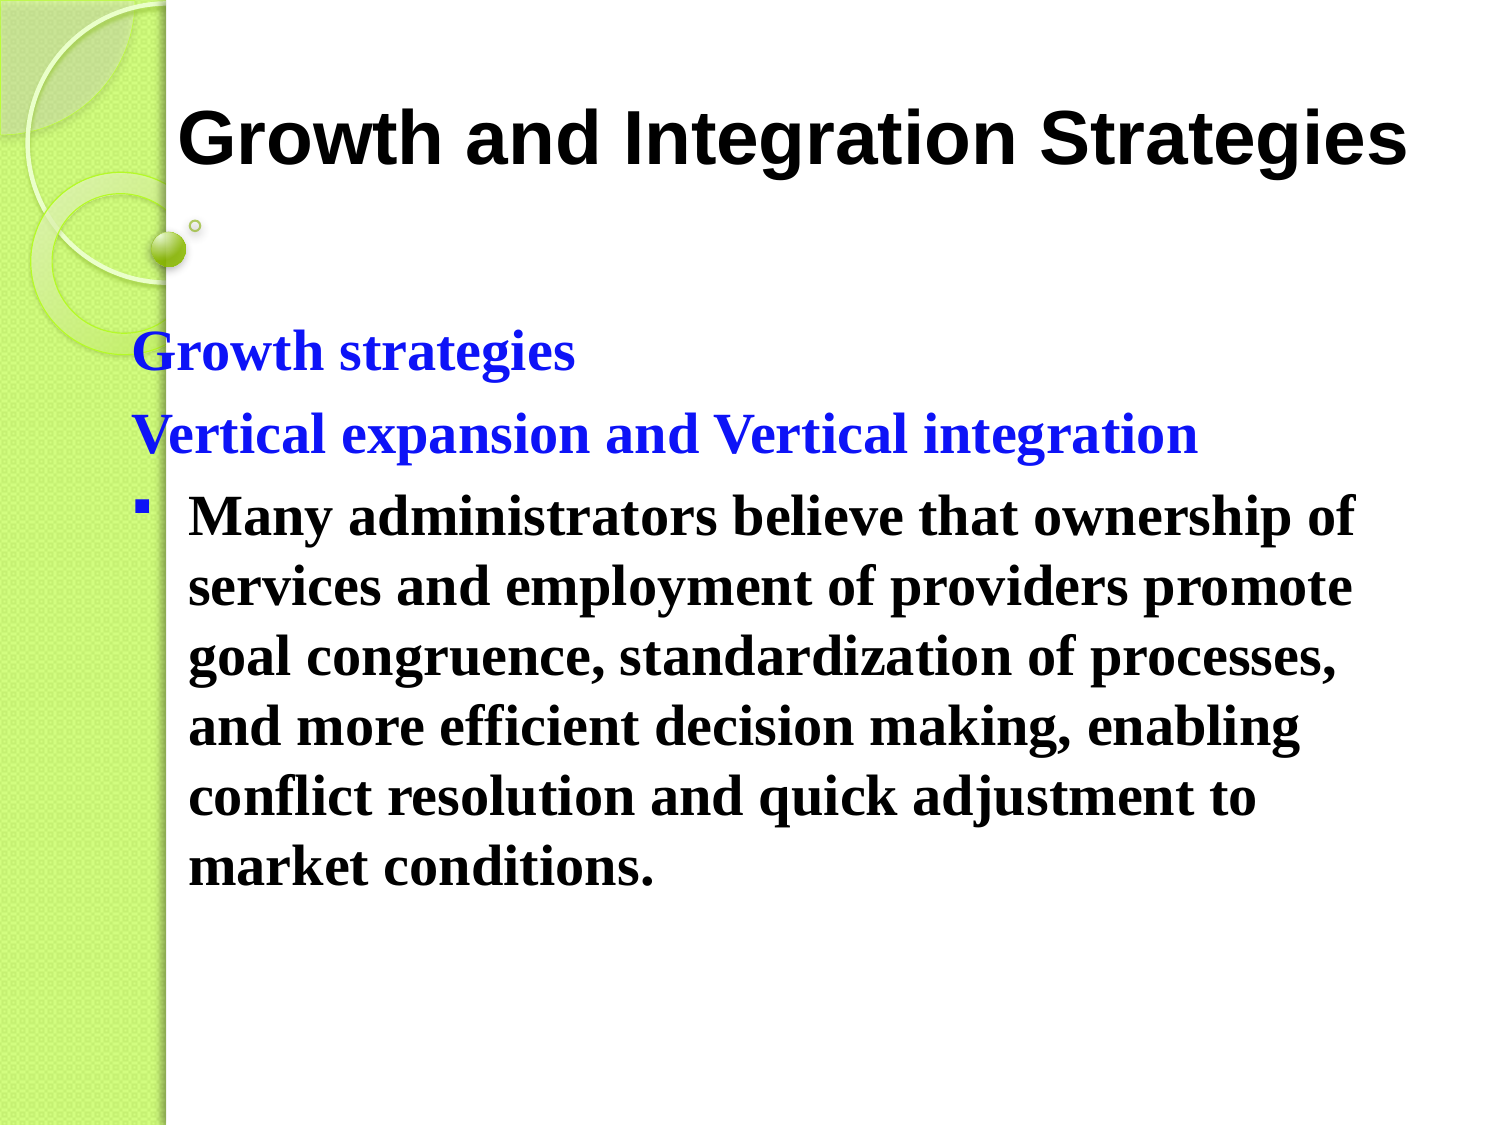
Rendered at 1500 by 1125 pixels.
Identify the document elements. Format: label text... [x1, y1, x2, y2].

subtitle Growth strategies Vertical expansion and Vertical integration Many administrators believe that ownership of services and employment of providers promote goal congruence, standardization of processes, and more efficient decision making, enabling conflict resolution and quick adjustment to market conditions. [112, 312, 1438, 1075]
title Growth and Integration Strategies [162, 59, 1450, 188]
